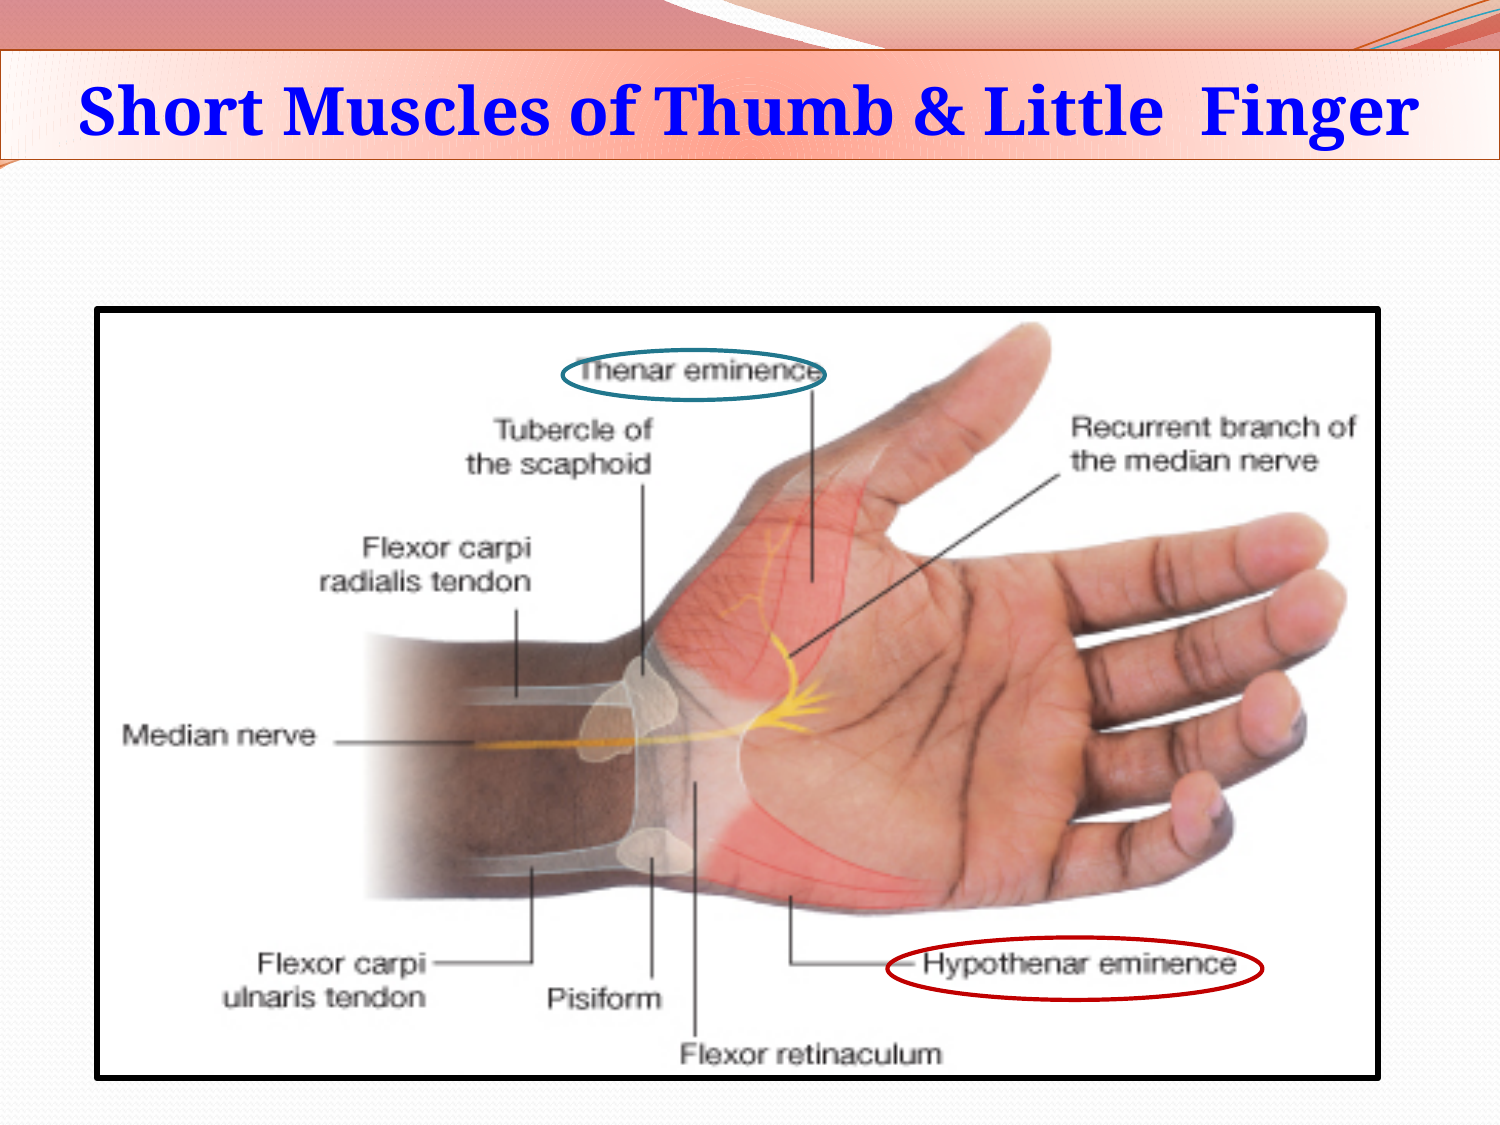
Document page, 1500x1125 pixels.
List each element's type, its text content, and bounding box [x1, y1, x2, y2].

title Short Muscles of Thumb & Little Finger [0, 49, 1500, 160]
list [99, 312, 1376, 1076]
